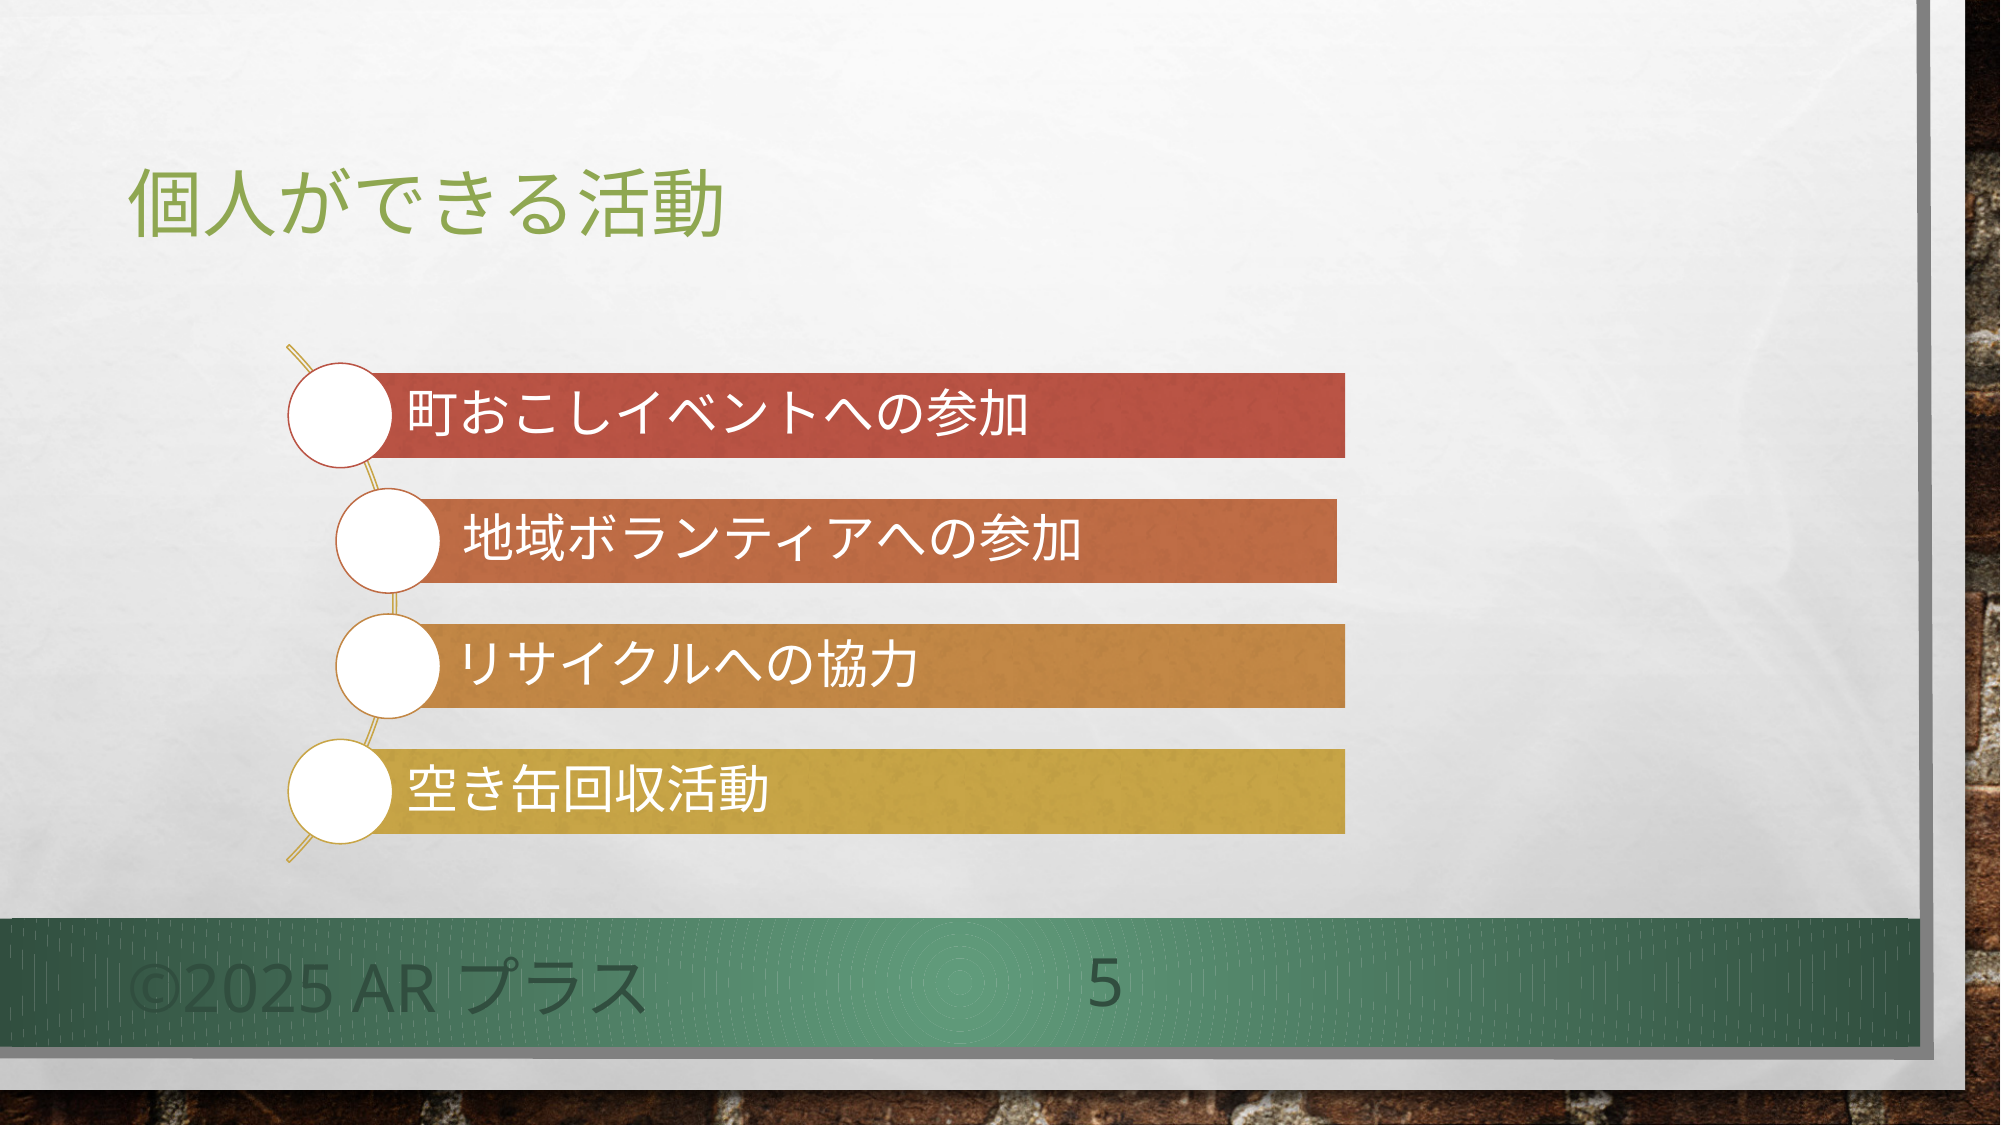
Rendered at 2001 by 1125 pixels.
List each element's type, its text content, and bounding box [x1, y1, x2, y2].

picture [0, 0, 2000, 1125]
title 個人ができる活動 [112, 112, 1818, 302]
footer ©2025 ARプラス [112, 944, 1015, 1027]
slide_number 5 [1031, 944, 1181, 1027]
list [278, 331, 1353, 876]
